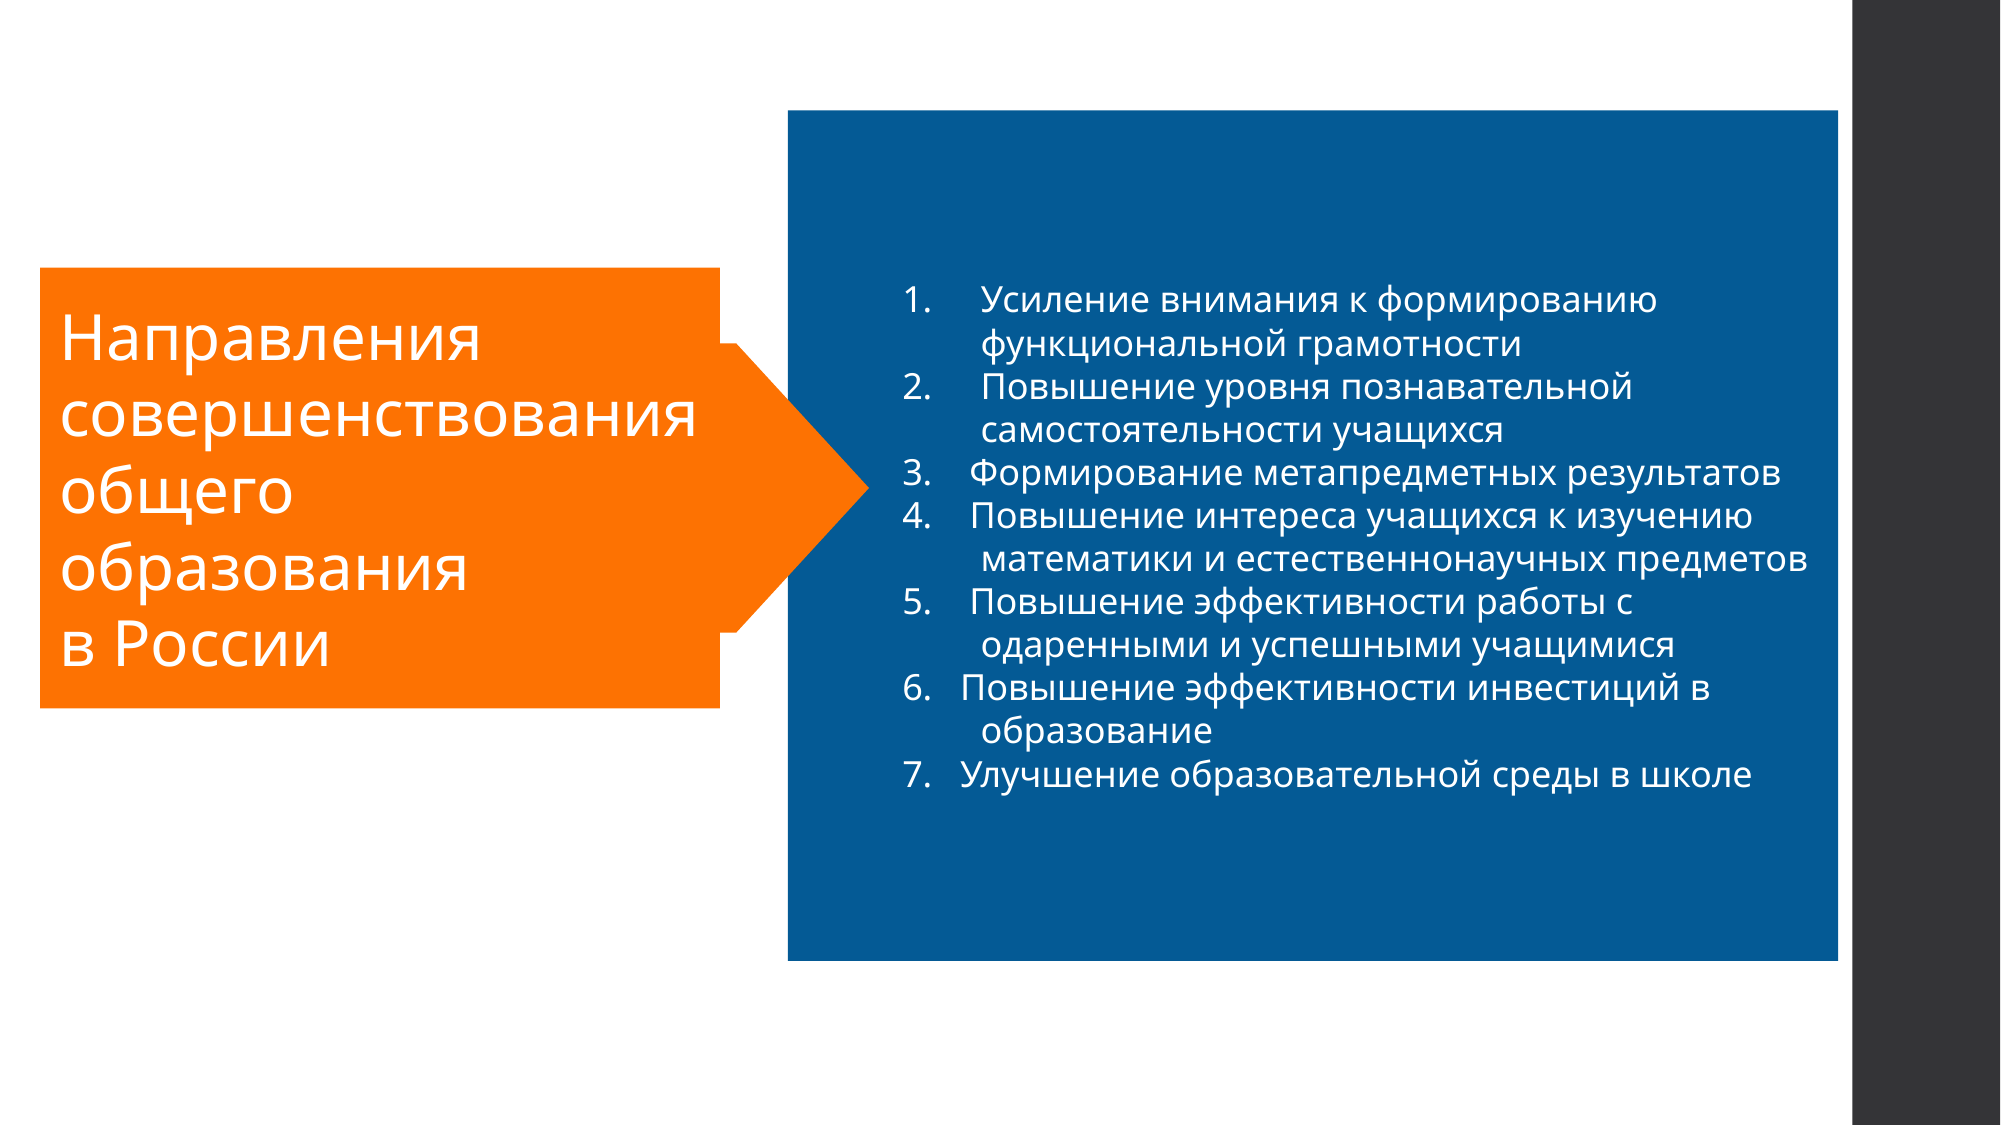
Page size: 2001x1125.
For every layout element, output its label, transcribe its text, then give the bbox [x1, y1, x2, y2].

text_box Усиление внимания к формированию функциональной грамотности Повышение уровня познавательной самостоятельности учащихся 3. Формирование метапредметных результатов 4. Повышение интереса учащихся к изучению математики и естественнонаучных предметов 5. Повышение эффективности работы с одаренными и успешными учащимися 6. Повышение эффективности инвестиций в образование 7. Улучшение образовательной среды в школе [787, 109, 1839, 962]
text_box Направления совершенствования общего образования в России [39, 266, 721, 710]
text_box [721, 342, 870, 634]
